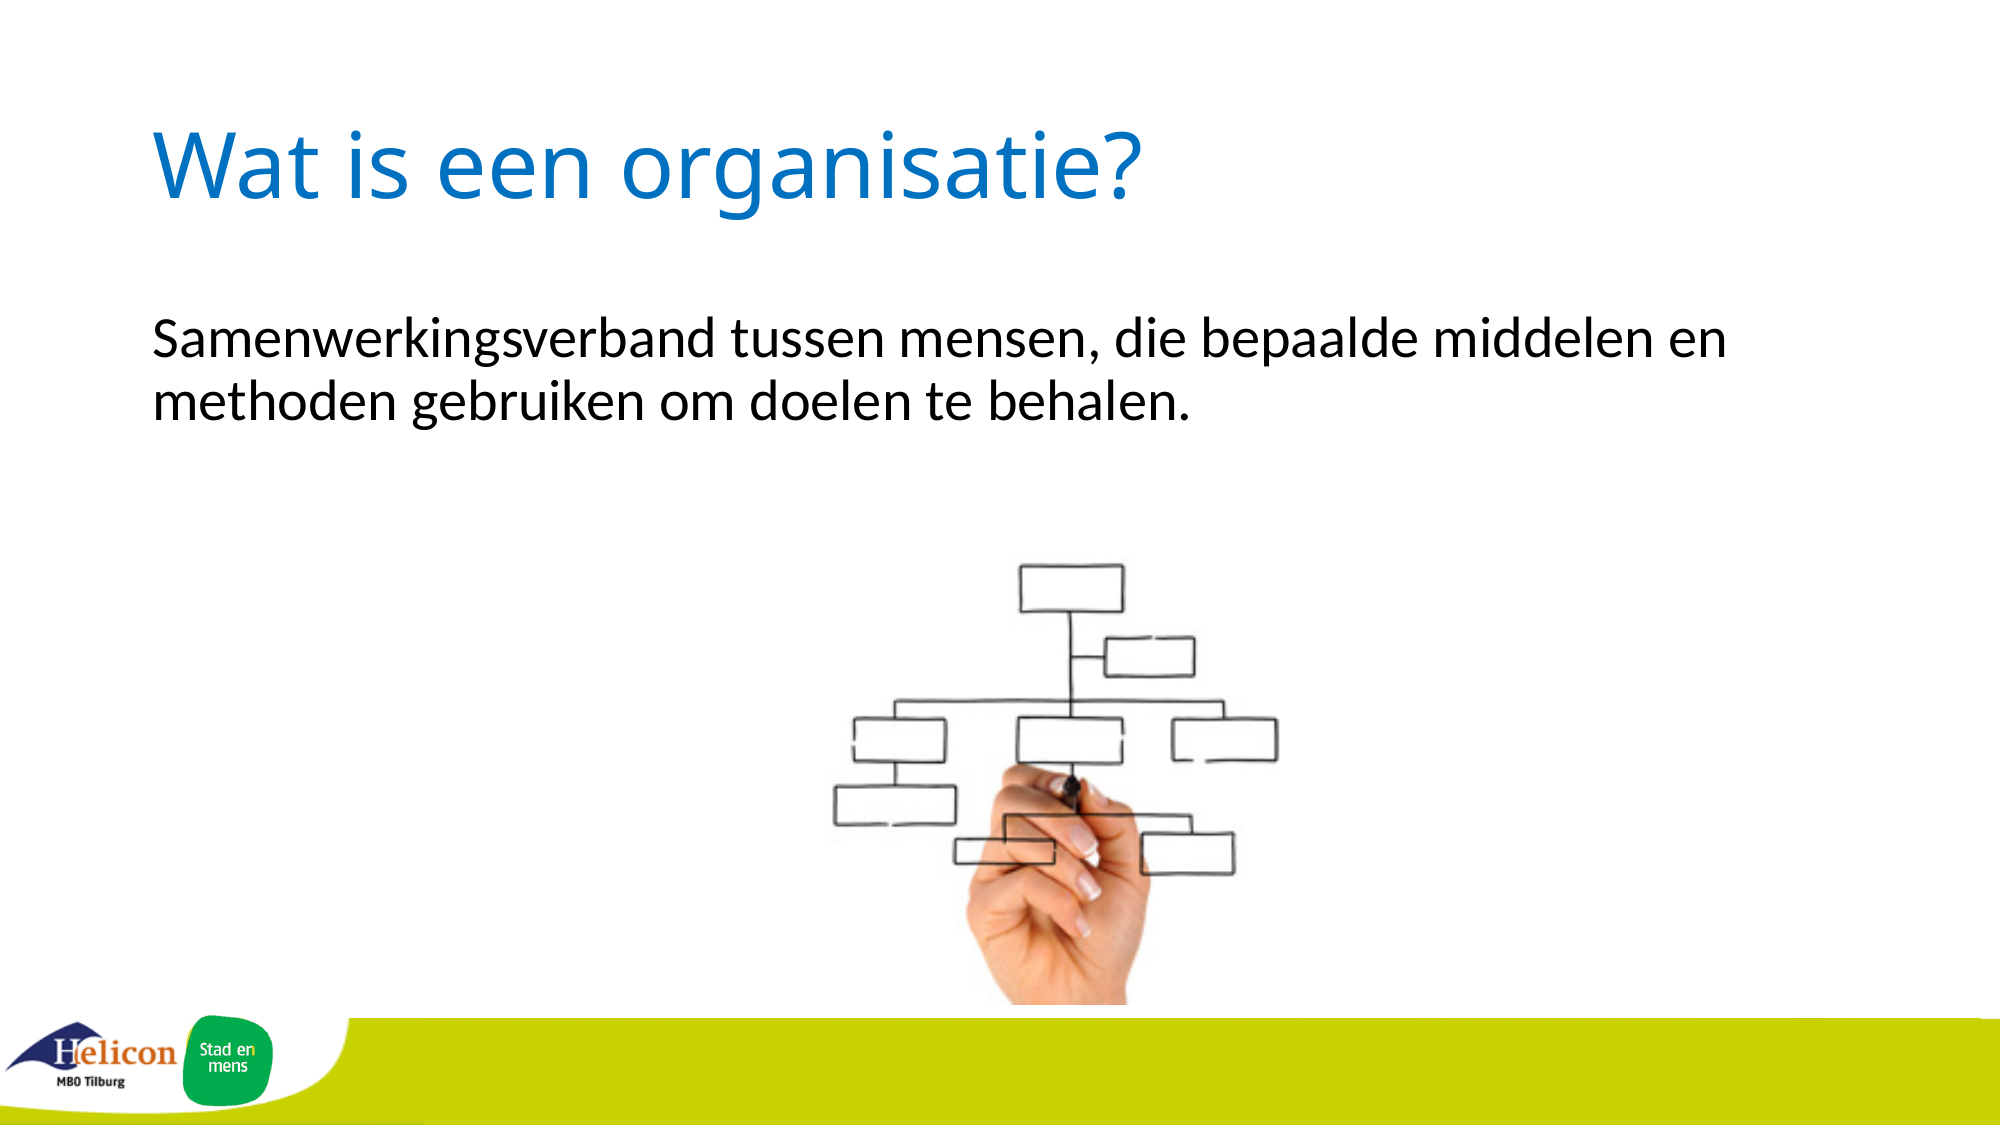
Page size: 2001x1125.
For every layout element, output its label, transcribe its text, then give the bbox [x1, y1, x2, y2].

picture [775, 555, 1338, 1005]
picture [0, 1014, 424, 1125]
title Wat is een organisatie? [137, 59, 1863, 278]
list Samenwerkingsverband tussen mensen, die bepaalde middelen en methoden gebruiken om doelen te behalen. [137, 299, 1863, 1014]
